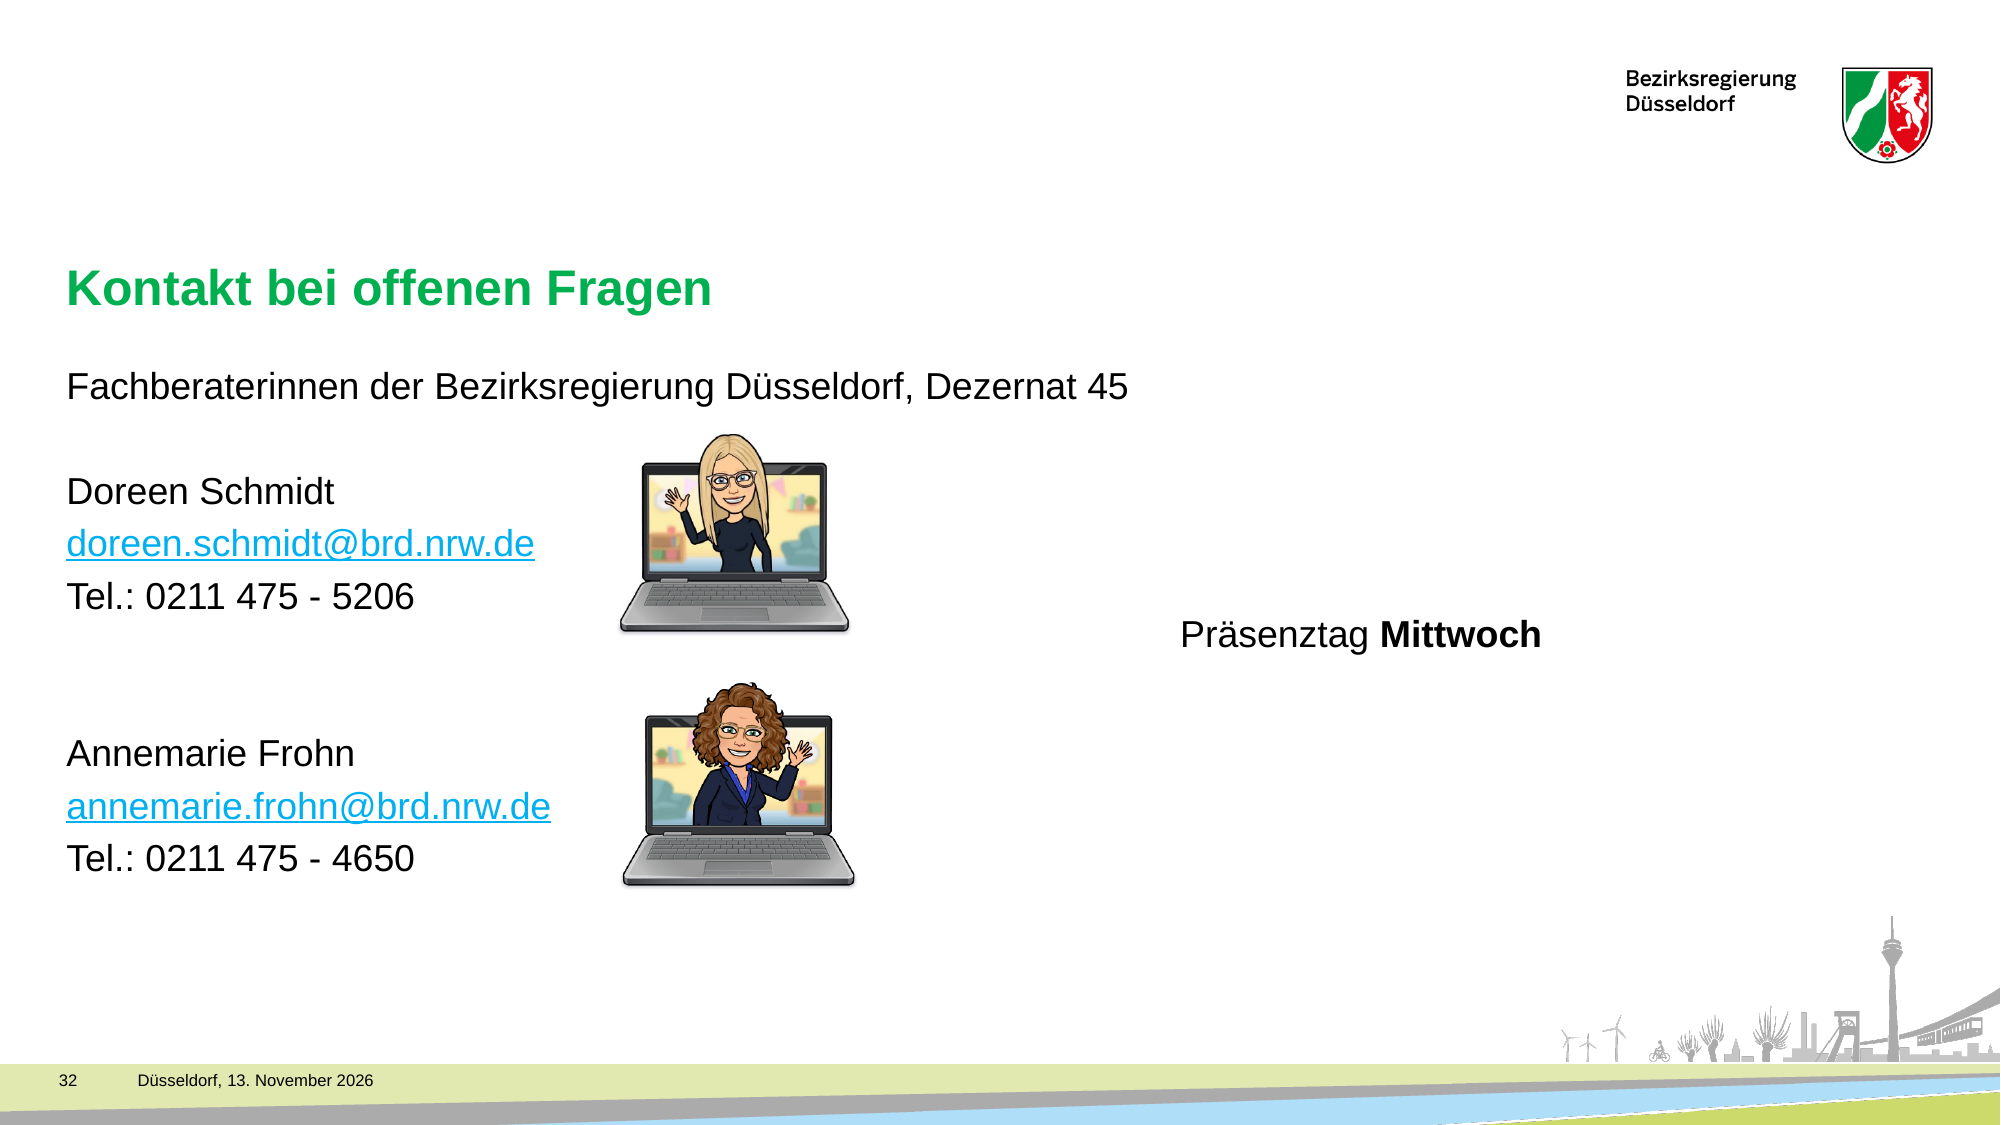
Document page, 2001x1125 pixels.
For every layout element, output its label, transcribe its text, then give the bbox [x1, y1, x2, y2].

list Fachberaterinnen der Bezirksregierung Düsseldorf, Dezernat 45 Doreen Schmidt doreen.schmidt@brd.nrw.de Tel.: 0211 475 - 5206 Annemarie Frohn annemarie.frohn@brd.nrw.de Tel.: 0211 475 - 4650 [66, 361, 1933, 905]
picture [0, 916, 2000, 1125]
footer Düsseldorf, 15. November 2023 [137, 1070, 595, 1125]
picture [619, 662, 858, 902]
text_box Präsenztag Mittwoch [1165, 603, 1567, 663]
slide_number 32 [58, 1070, 123, 1125]
title Kontakt bei offenen Fragen [66, 231, 1933, 338]
picture [1625, 66, 1933, 164]
picture [615, 411, 852, 647]
